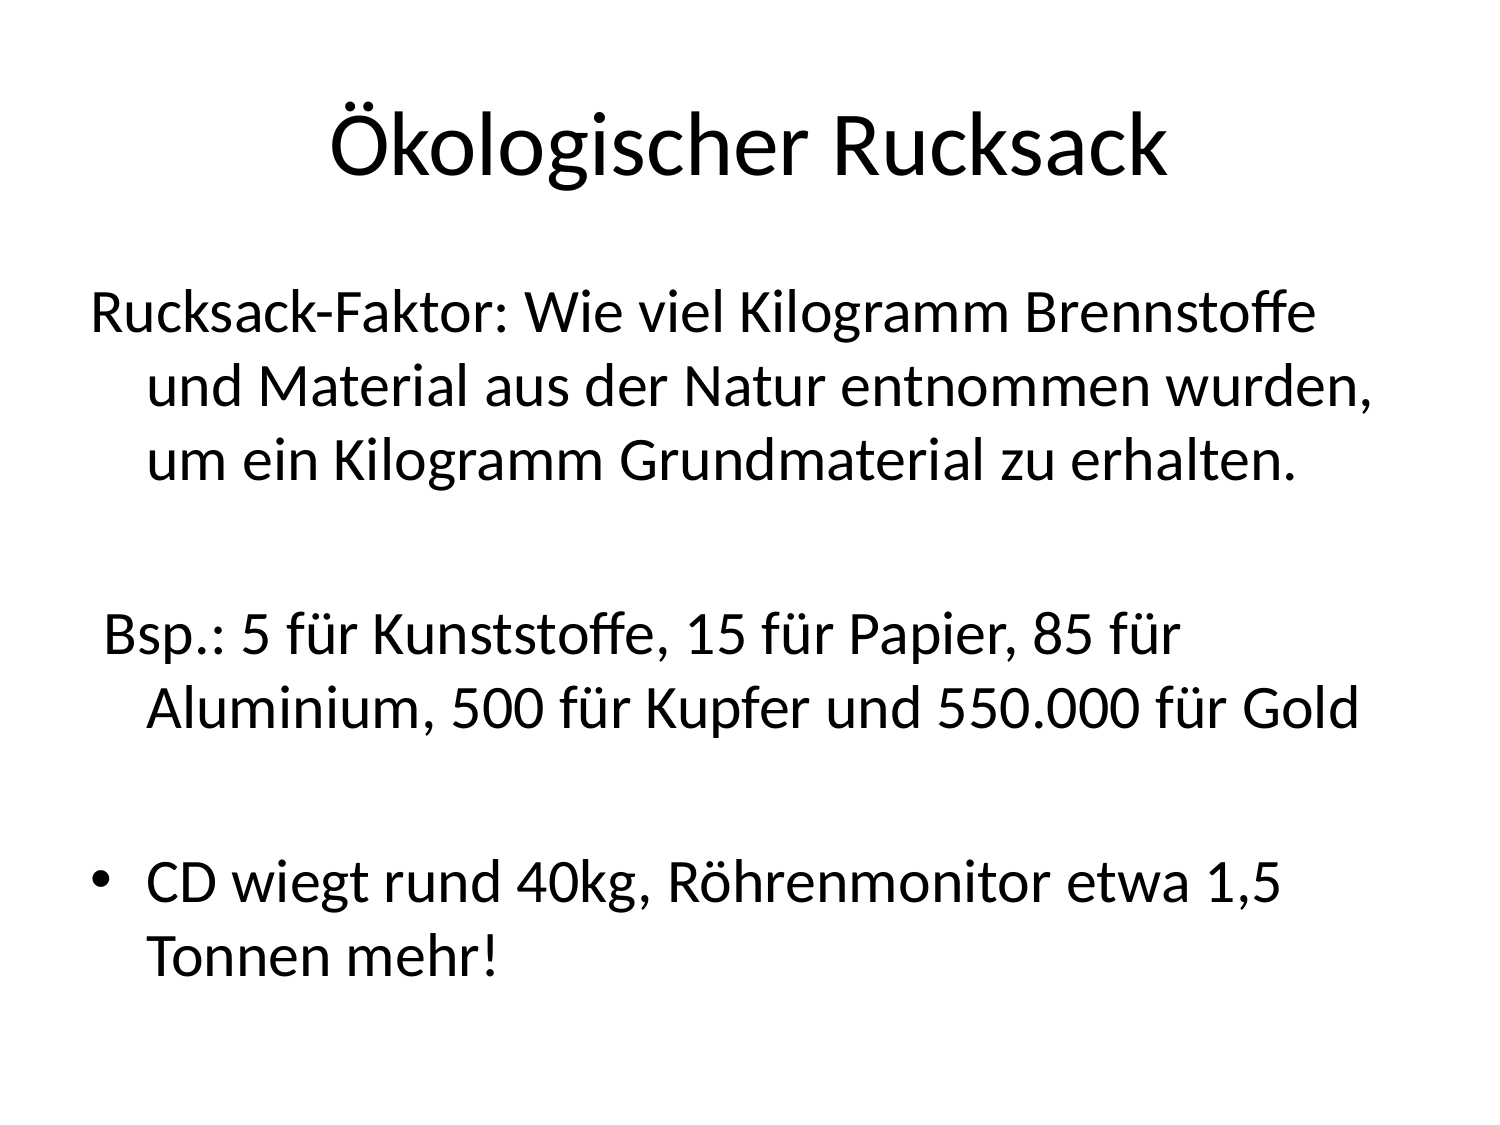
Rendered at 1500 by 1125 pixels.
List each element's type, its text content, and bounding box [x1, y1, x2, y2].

list Rucksack-Faktor: Wie viel Kilogramm Brennstoffe und Material aus der Natur entnommen wurden, um ein Kilogramm Grundmaterial zu erhalten. Bsp.: 5 für Kunststoffe, 15 für Papier, 85 für Aluminium, 500 für Kupfer und 550.000 für Gold CD wiegt rund 40kg, Röhrenmonitor etwa 1,5 Tonnen mehr! [75, 262, 1425, 1005]
title Ökologischer Rucksack [75, 45, 1425, 233]
